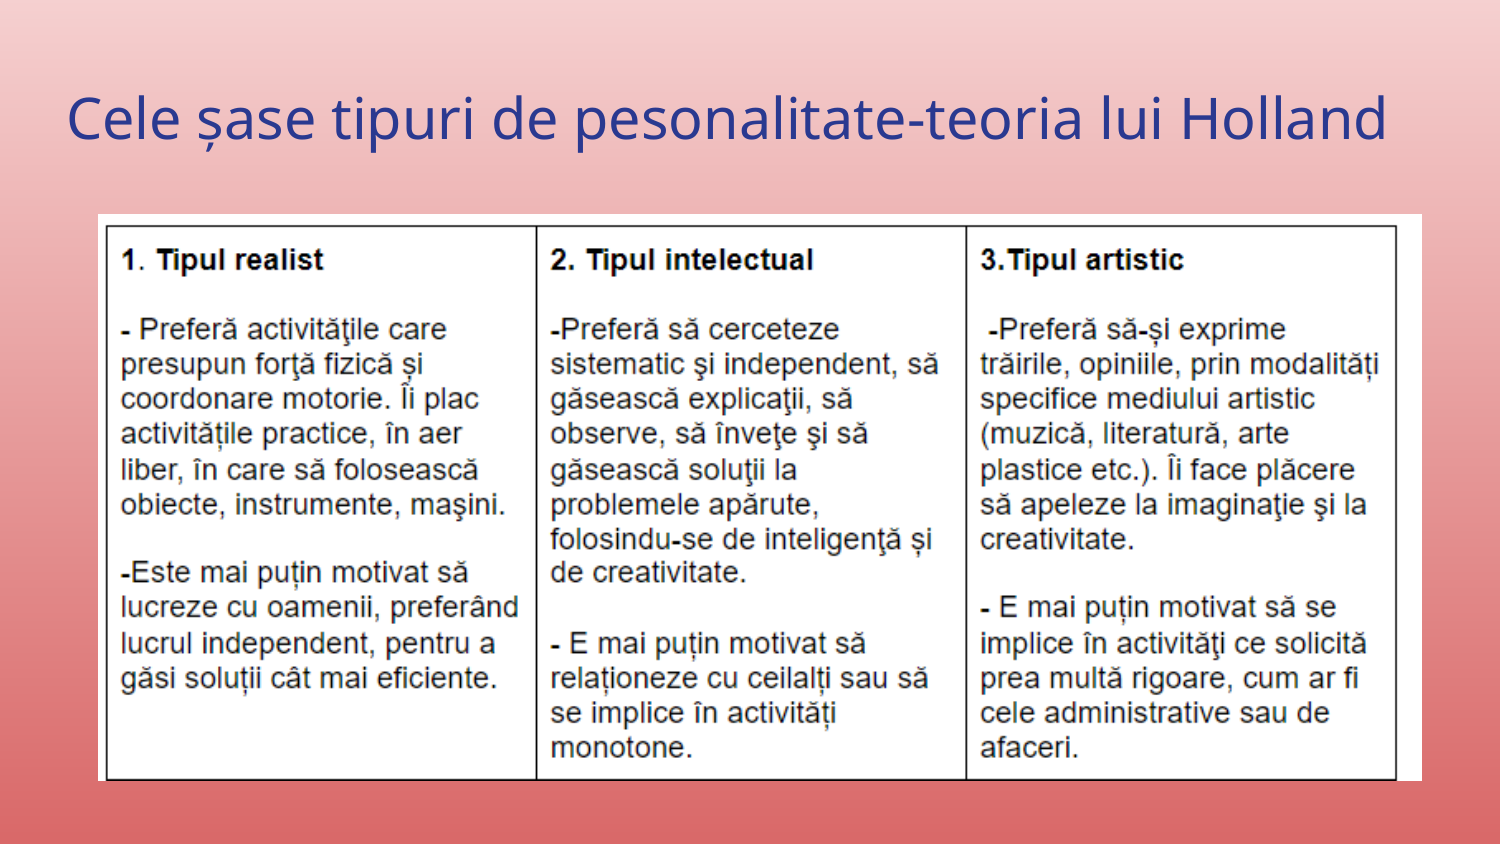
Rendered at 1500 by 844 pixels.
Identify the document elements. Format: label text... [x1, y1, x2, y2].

picture [98, 213, 1423, 781]
title Cele șase tipuri de pesonalitate-teoria lui Holland [51, 67, 1449, 167]
